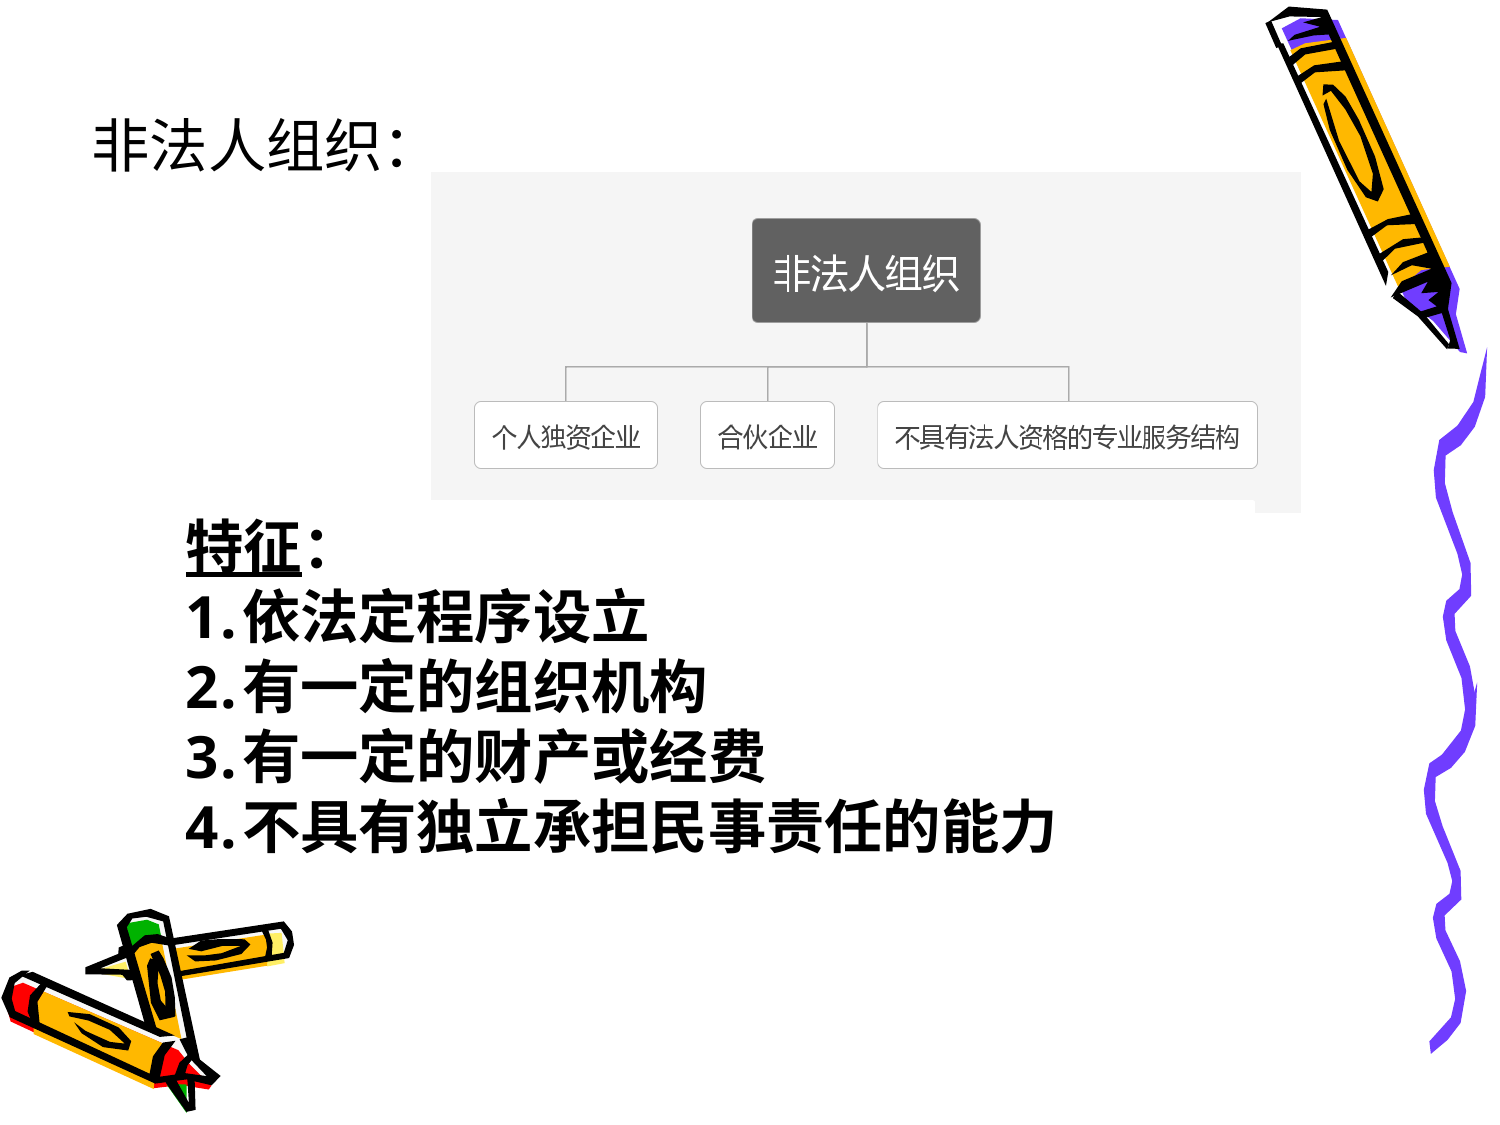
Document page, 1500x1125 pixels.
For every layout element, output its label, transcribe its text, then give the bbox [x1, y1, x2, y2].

text_box 特征： 依法定程序设立 有一定的组织机构 有一定的财产或经费 不具有独立承担民事责任的能力 [169, 500, 1255, 869]
text_box 非法人组织： [76, 101, 457, 187]
picture [430, 172, 1306, 515]
